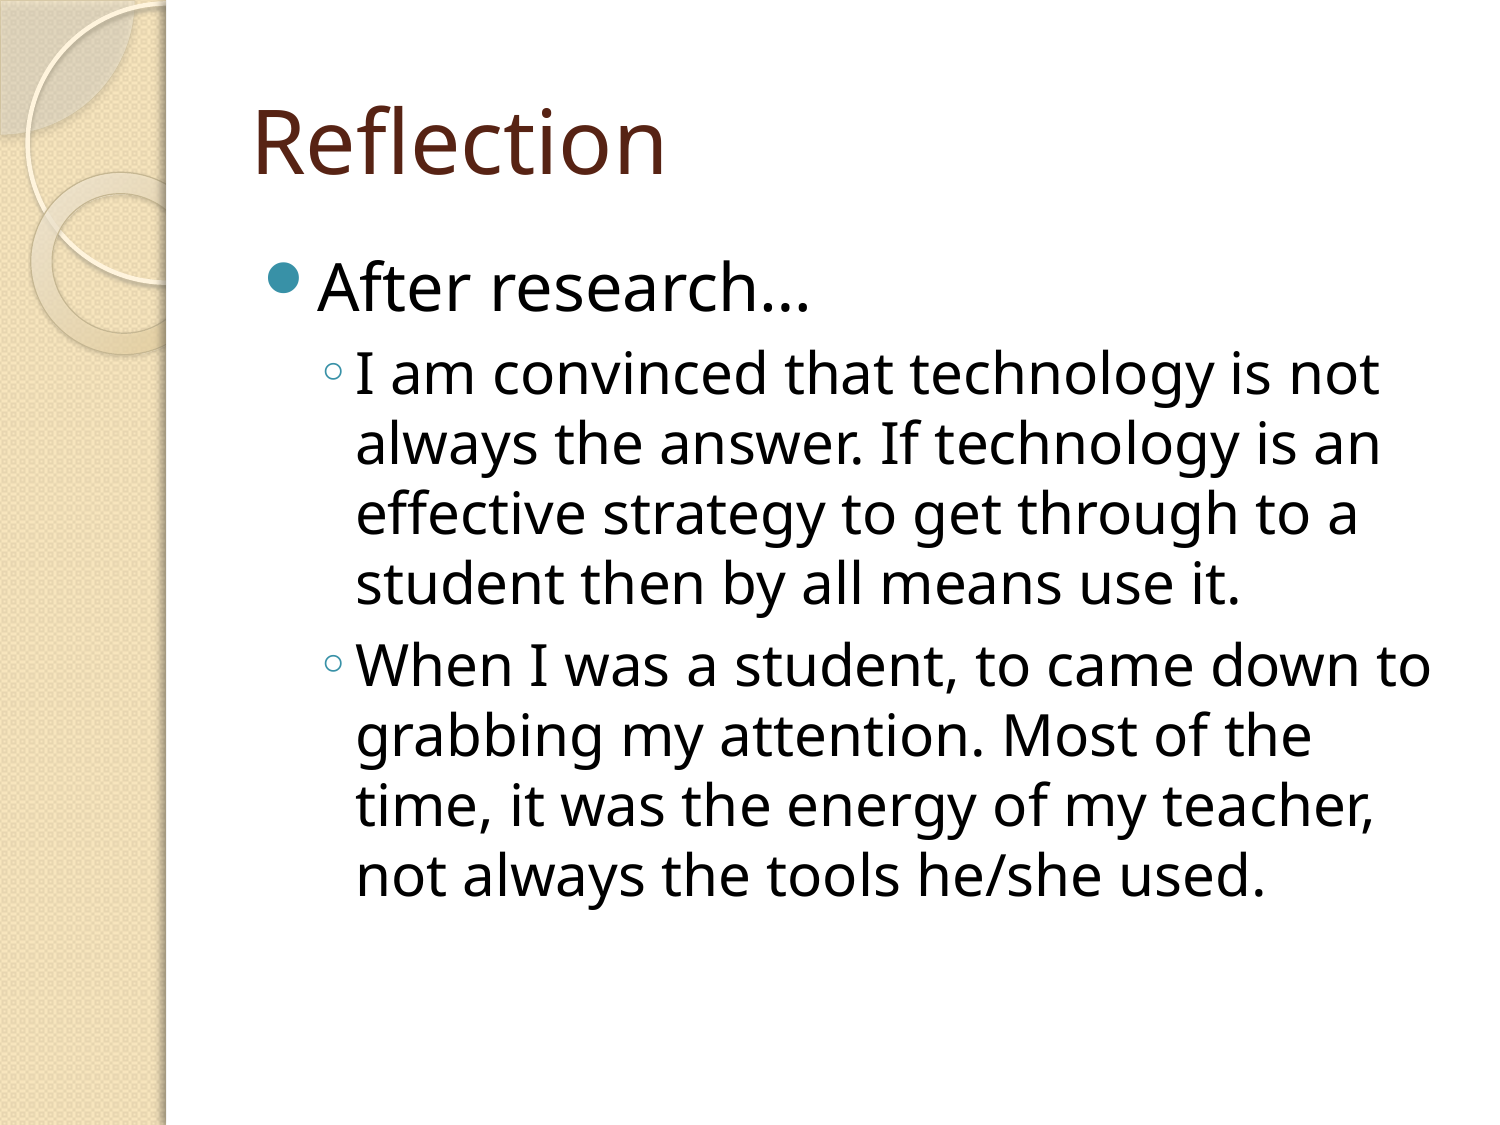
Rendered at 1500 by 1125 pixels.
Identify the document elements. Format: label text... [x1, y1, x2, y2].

title Reflection [235, 45, 1466, 233]
list After research… I am convinced that technology is not always the answer. If technology is an effective strategy to get through to a student then by all means use it. When I was a student, to came down to grabbing my attention. Most of the time, it was the energy of my teacher, not always the tools he/she used. [235, 237, 1466, 1025]
